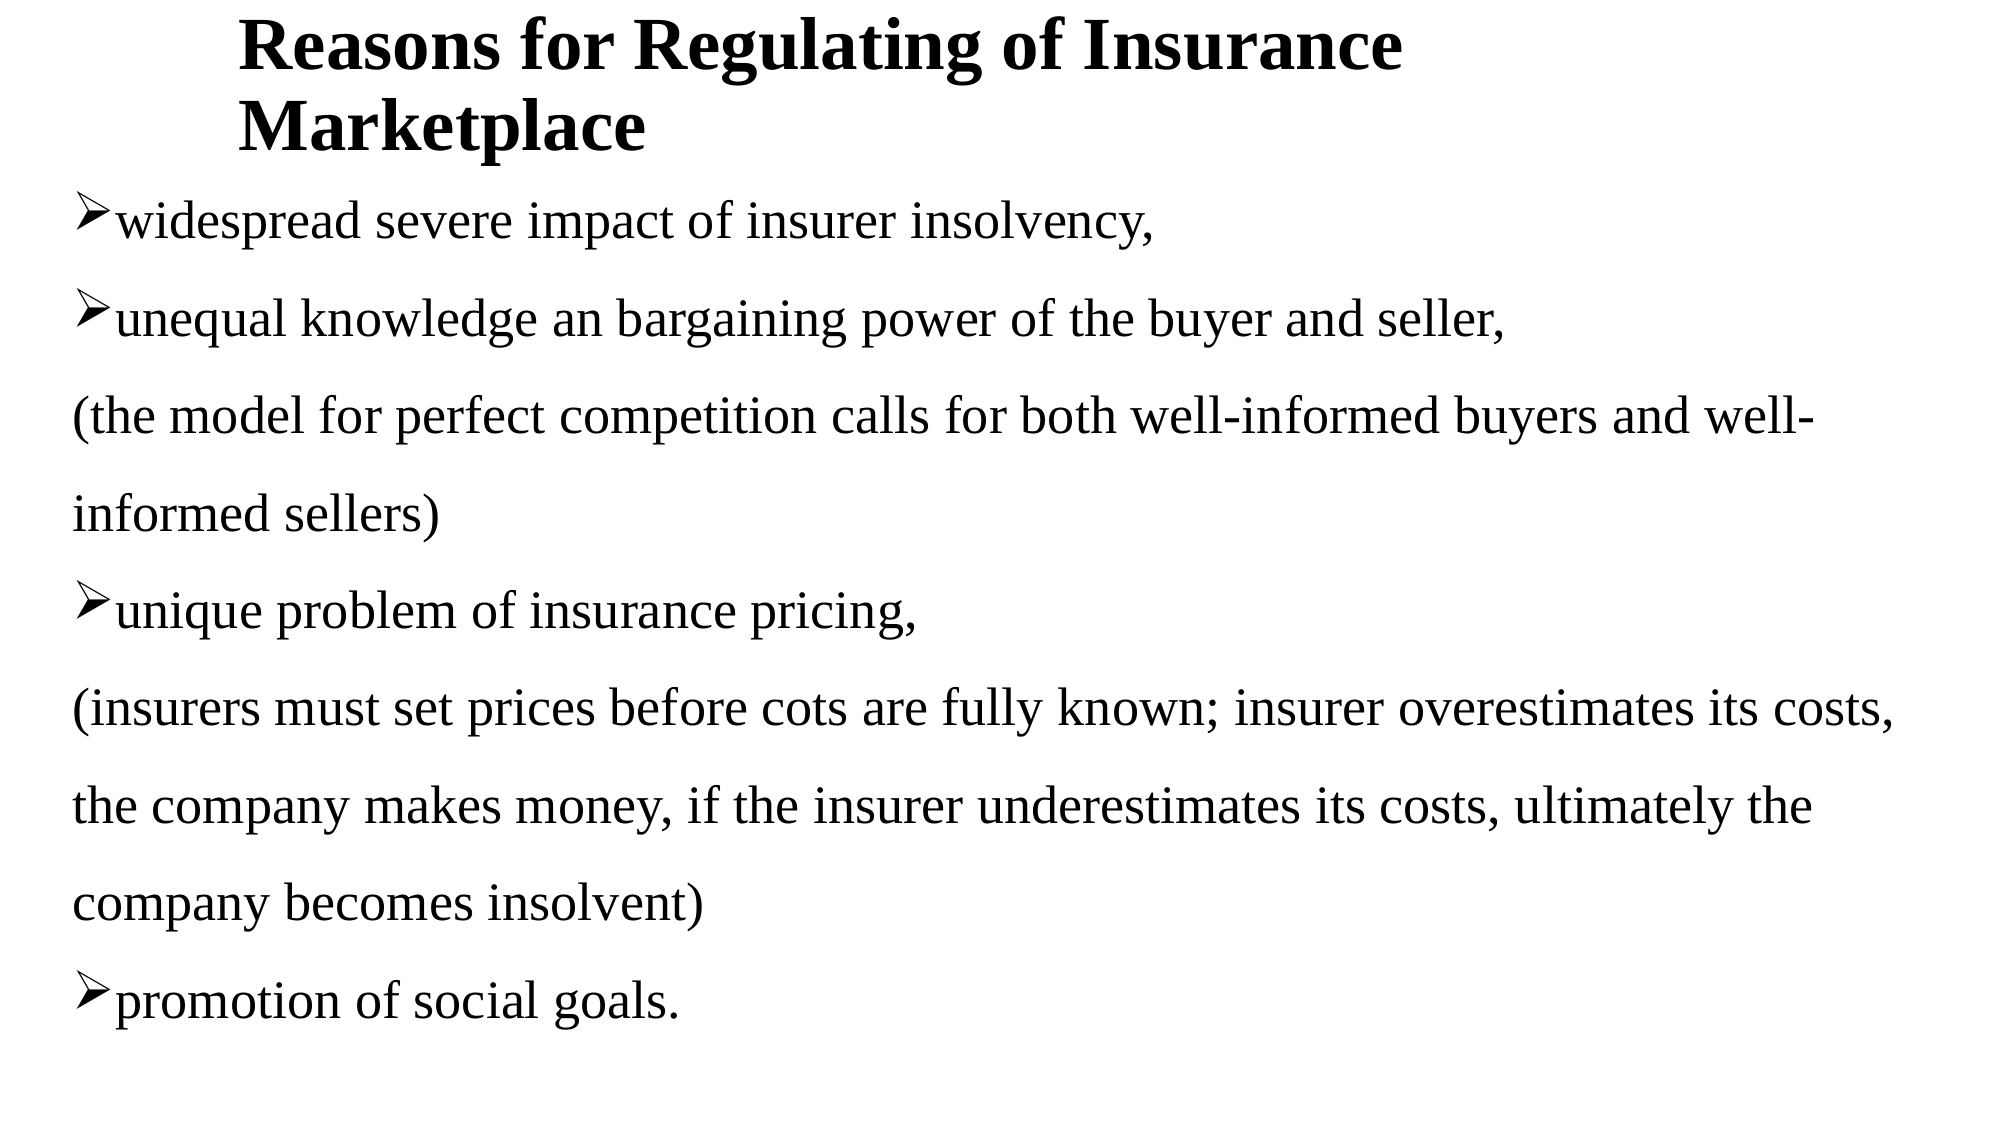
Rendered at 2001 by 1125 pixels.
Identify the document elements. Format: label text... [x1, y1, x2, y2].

list widespread severe impact of insurer insolvency, unequal knowledge an bargaining power of the buyer and seller, (the model for perfect competition calls for both well-informed buyers and well-informed sellers) unique problem of insurance pricing, (insurers must set prices before cots are fully known; insurer overestimates its costs, the company makes money, if the insurer underestimates its costs, ultimately the company becomes insolvent) promotion of social goals. [57, 144, 1941, 1061]
title Reasons for Regulating of Insurance Marketplace [223, 26, 1814, 144]
